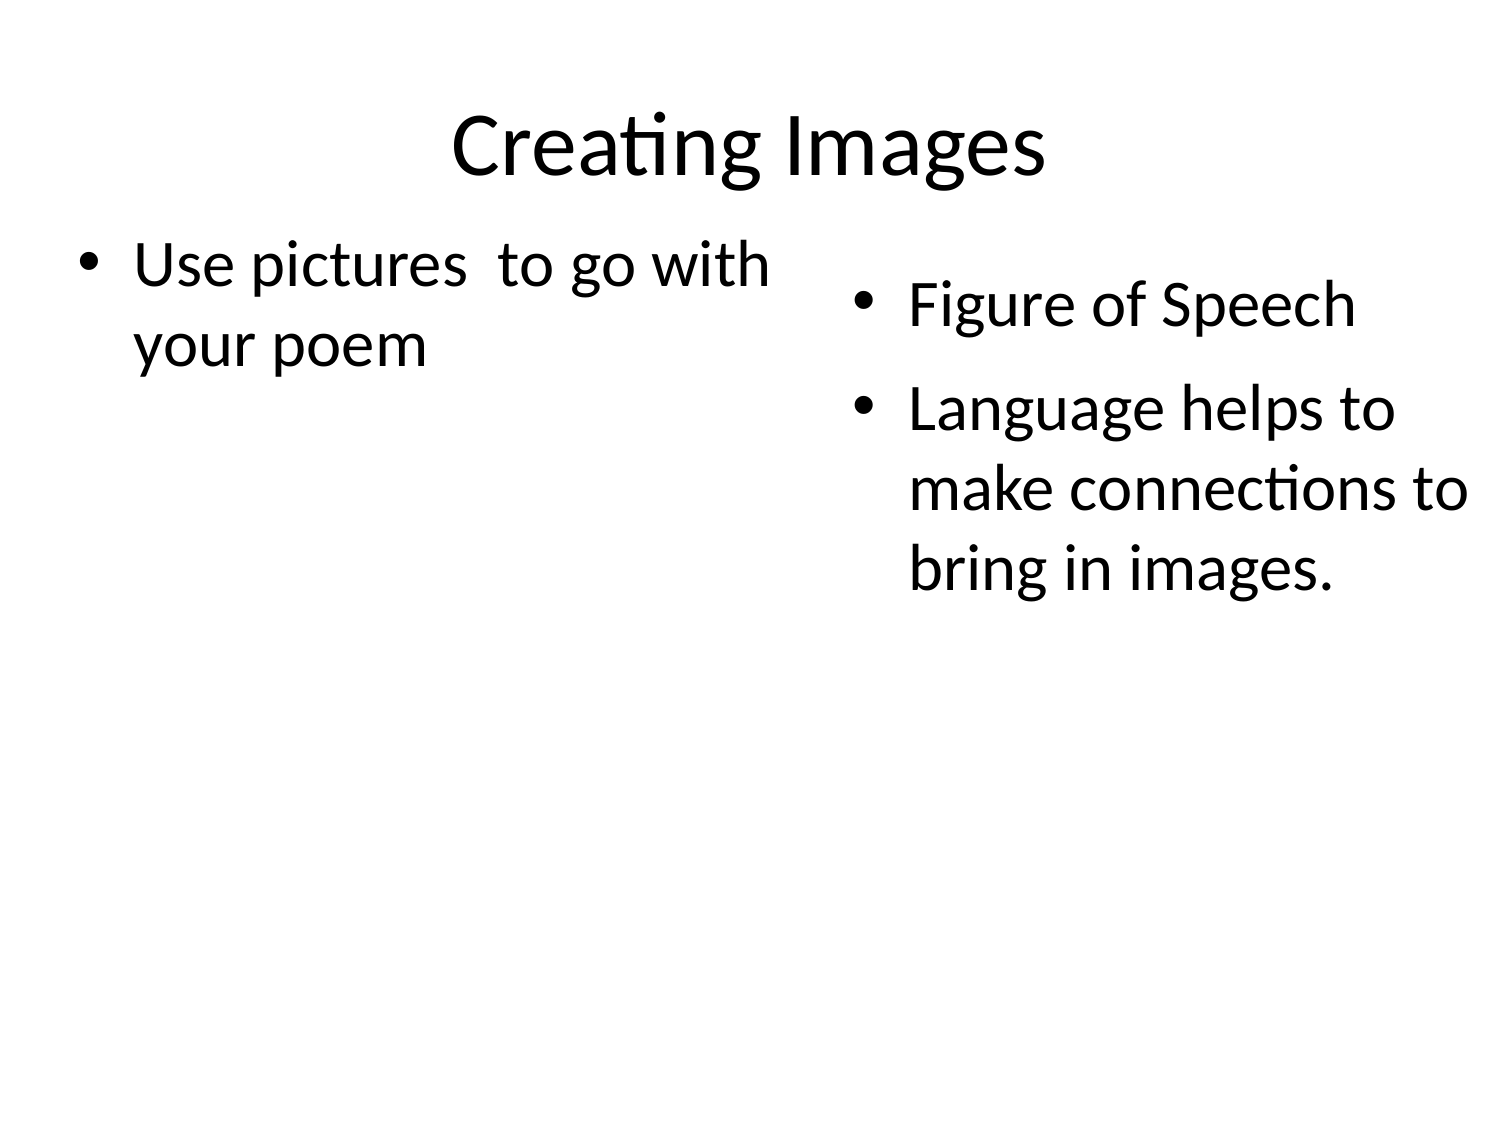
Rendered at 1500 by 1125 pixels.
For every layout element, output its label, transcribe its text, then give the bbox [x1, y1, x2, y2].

title Creating Images [75, 45, 1425, 233]
list Figure of Speech [836, 251, 1500, 356]
list Language helps to make connections to bring in images. [836, 356, 1500, 1005]
list Use pictures to go with your poem [62, 212, 825, 725]
